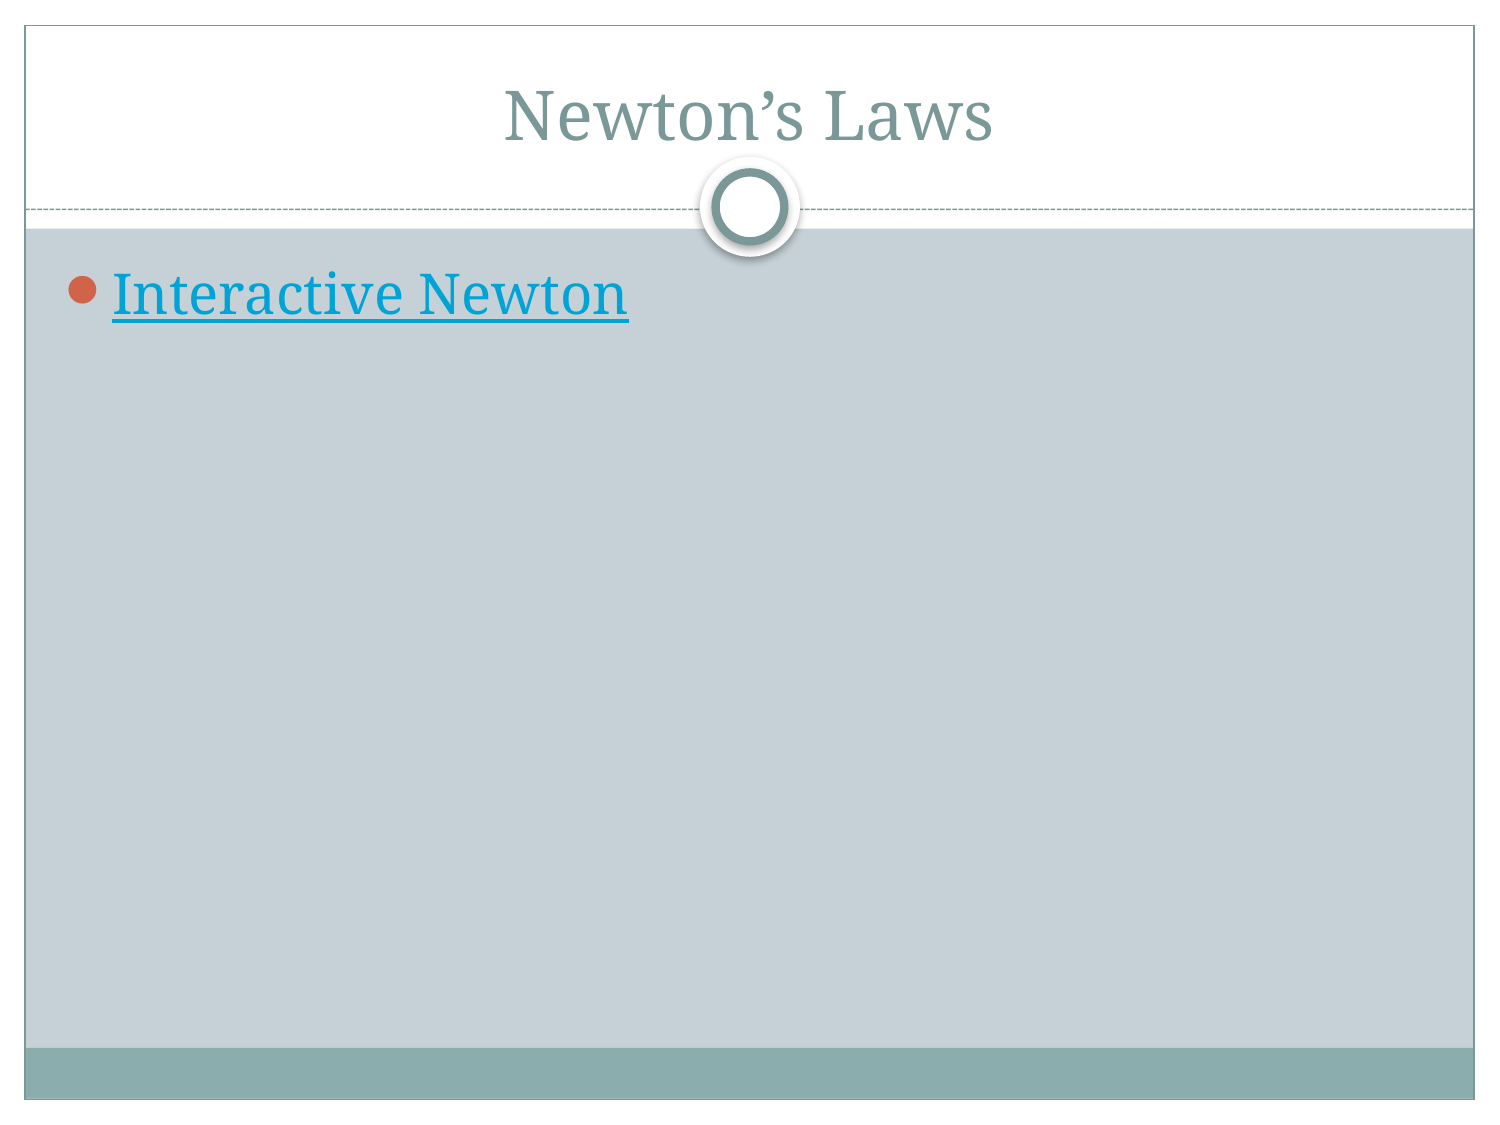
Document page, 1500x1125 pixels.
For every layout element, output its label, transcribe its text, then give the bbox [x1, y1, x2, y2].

title Newton’s Laws [49, 37, 1450, 163]
list Interactive Newton [49, 250, 1445, 1001]
